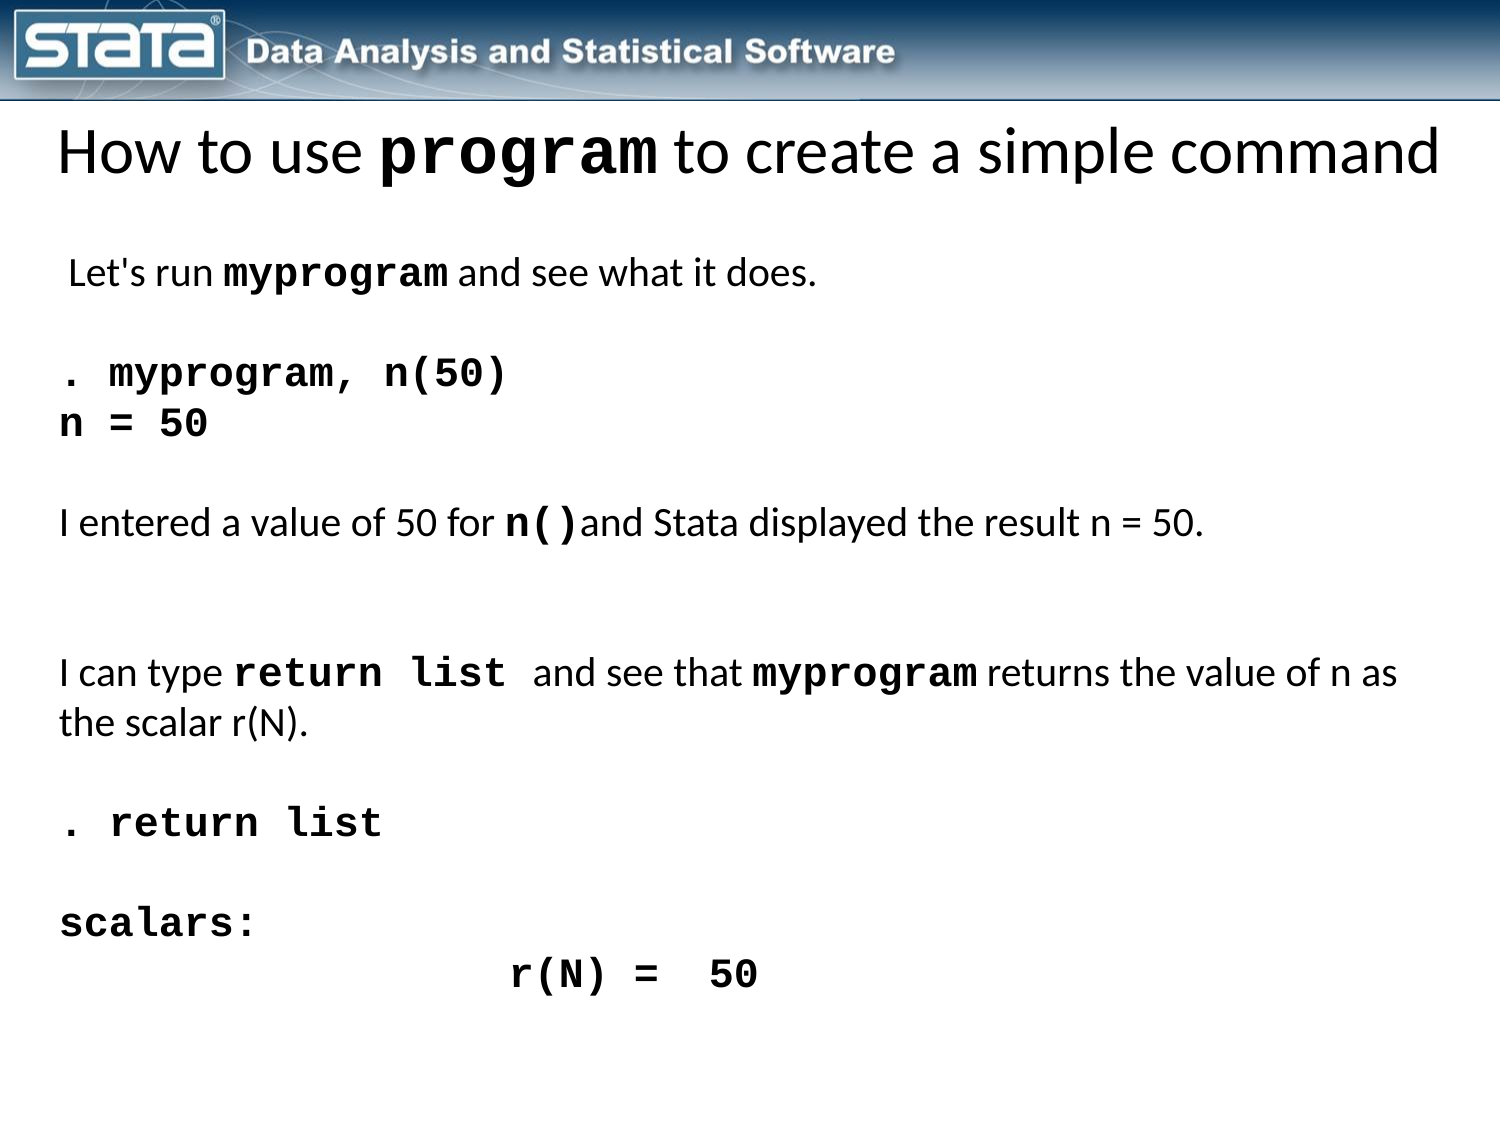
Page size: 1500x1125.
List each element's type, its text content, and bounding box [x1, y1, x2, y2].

picture [0, 0, 1500, 99]
list Let's run myprogram and see what it does. . myprogram, n(50) n = 50 I entered a value of 50 for n()and Stata displayed the result n = 50. I can type return list and see that myprogram returns the value of n as the scalar r(N). . return list scalars: r(N) = 50 [43, 237, 1457, 1100]
text_box How to use program to create a simple command [0, 99, 1500, 195]
